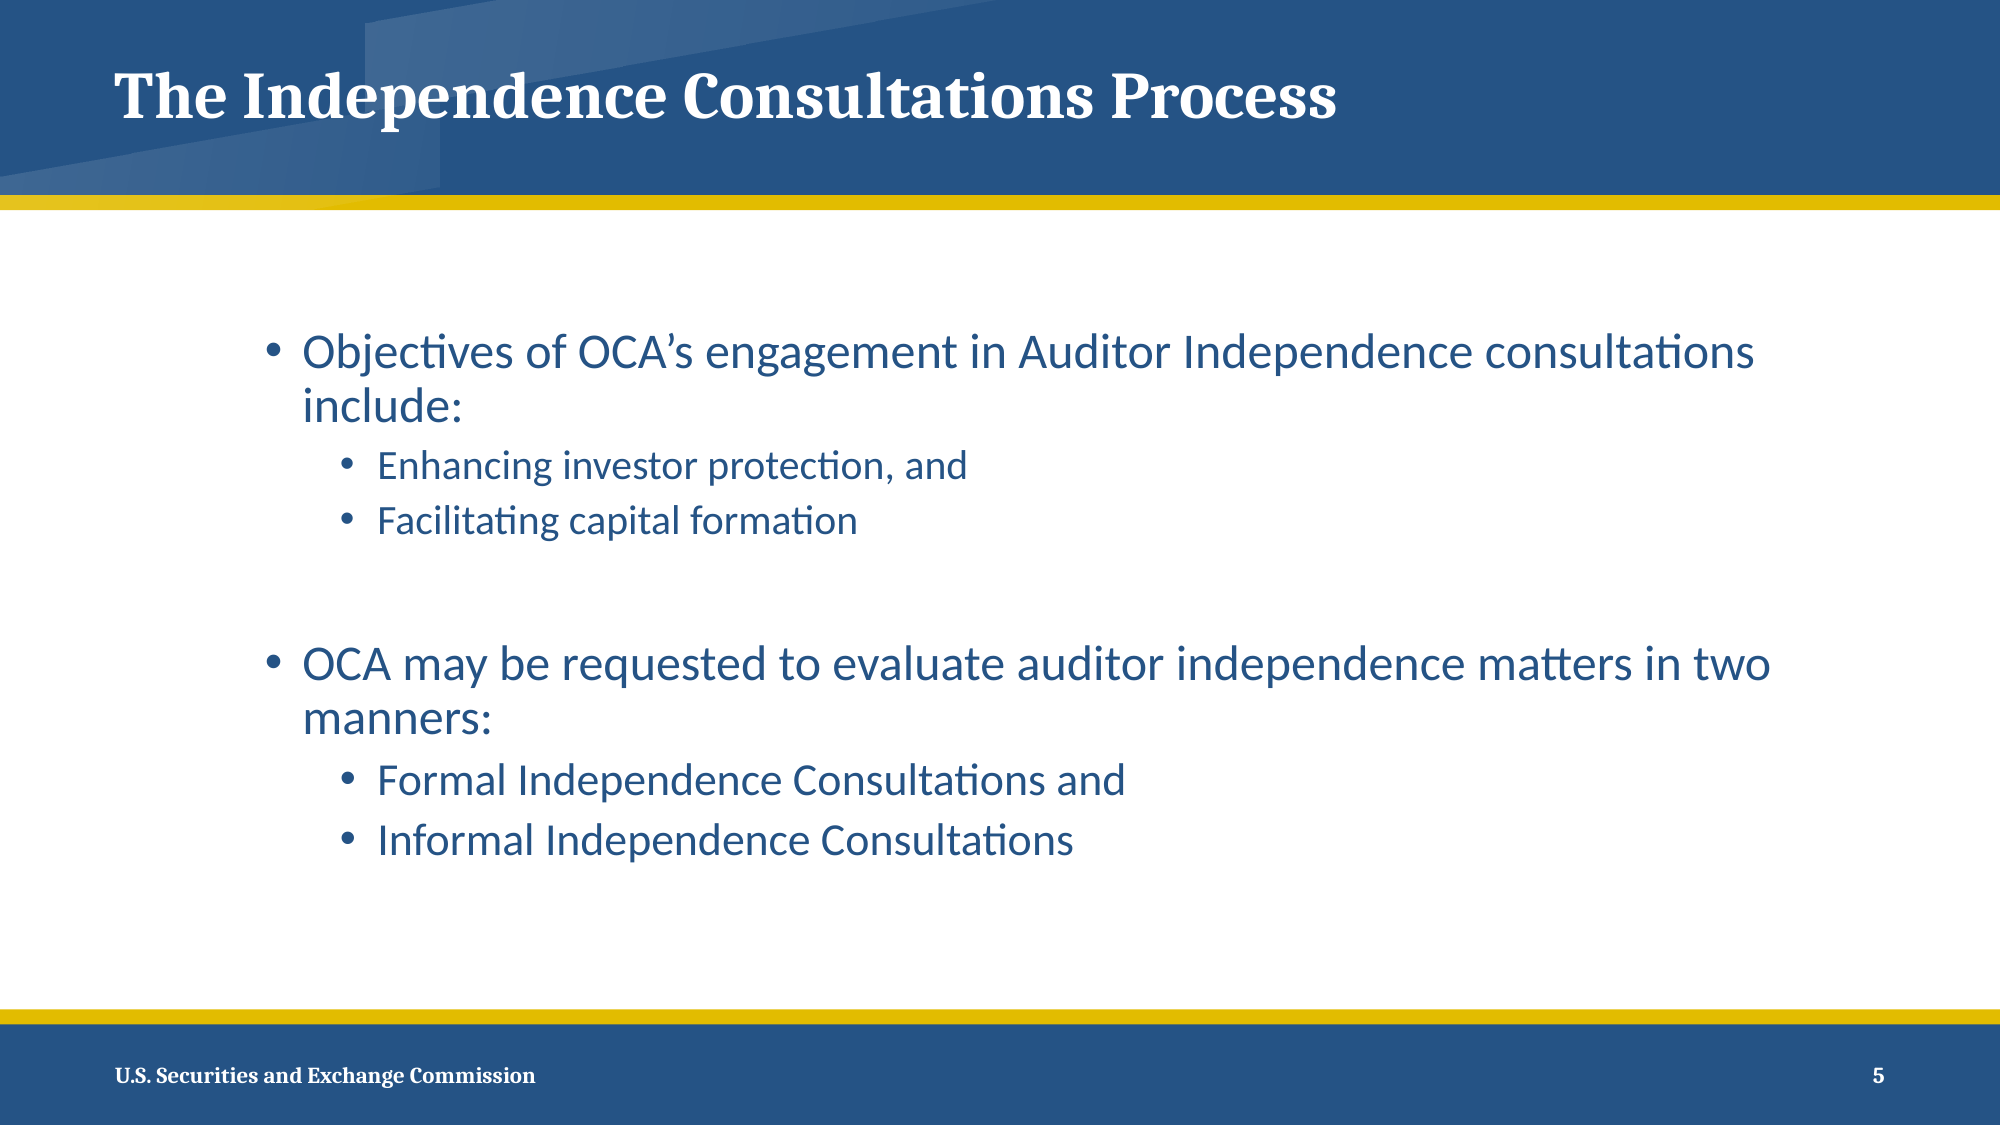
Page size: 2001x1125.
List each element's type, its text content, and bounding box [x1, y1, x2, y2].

title The Independence Consultations Process [99, 32, 1900, 161]
slide_number 5 [1449, 1059, 1900, 1090]
list Objectives of OCA’s engagement in Auditor Independence consultations include: Enhancing investor protection, and Facilitating capital formation OCA may be requested to evaluate auditor independence matters in two manners: Formal Independence Consultations and Informal Independence Consultations [99, 236, 1900, 980]
